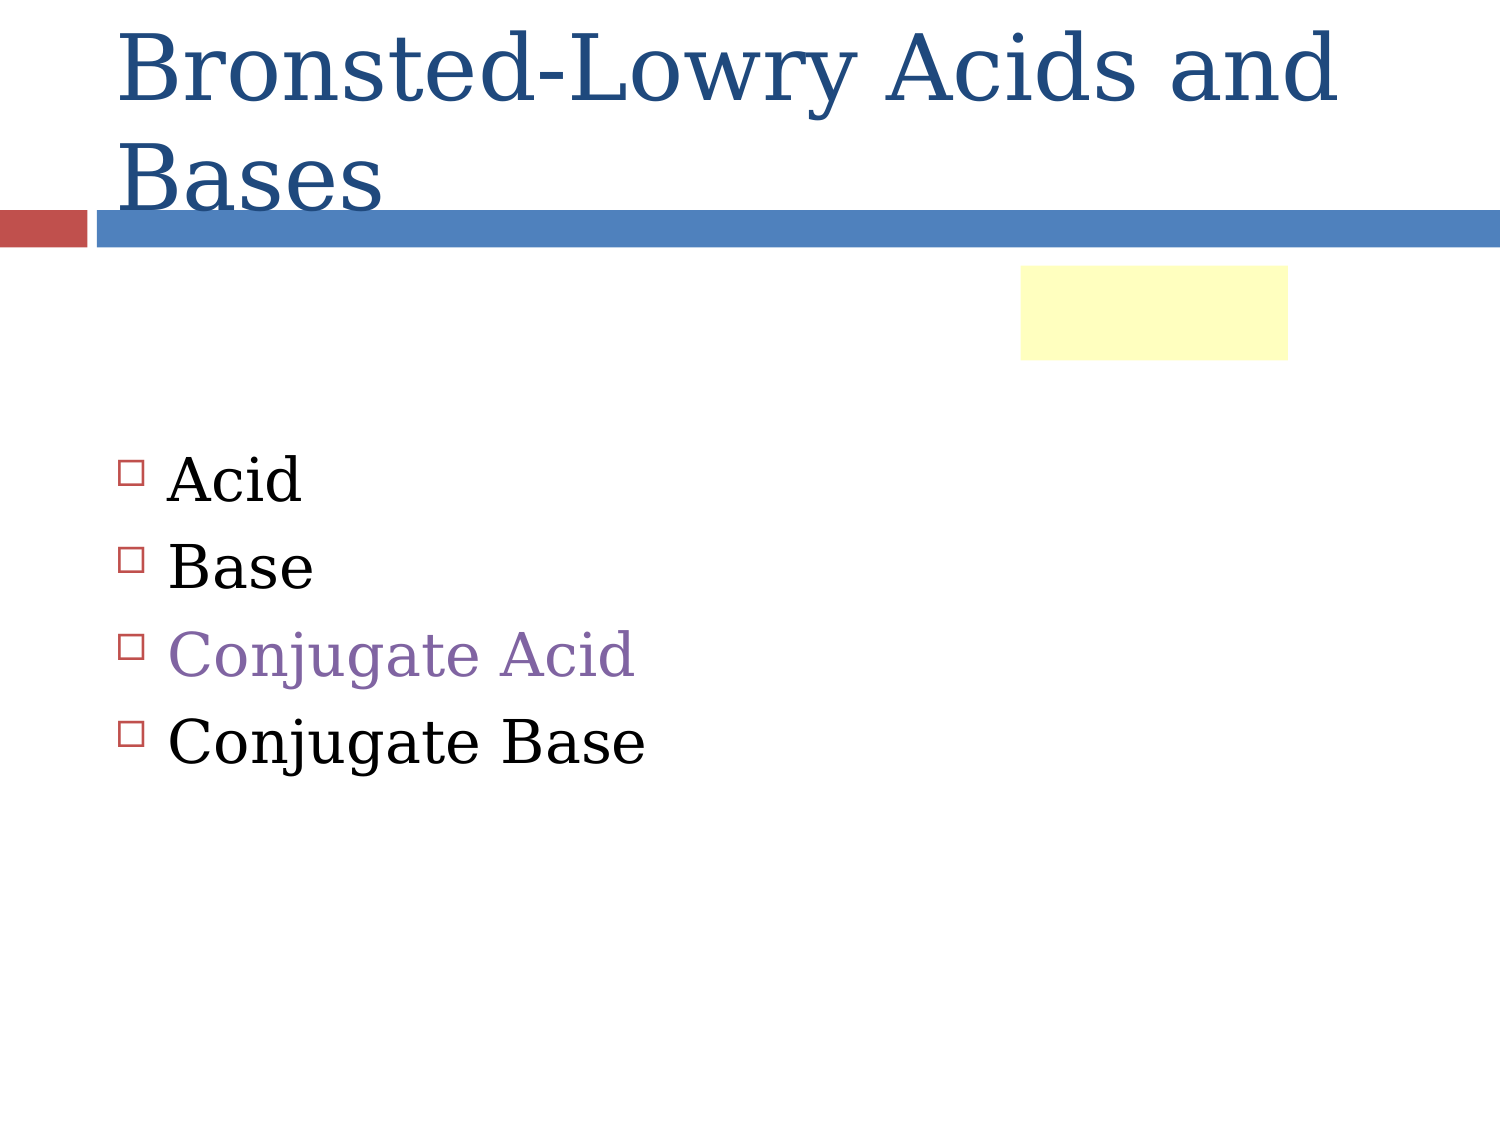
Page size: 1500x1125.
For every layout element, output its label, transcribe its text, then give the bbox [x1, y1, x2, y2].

title Bronsted-Lowry Acids and Bases [100, 37, 1438, 200]
text_box [1019, 265, 1289, 362]
